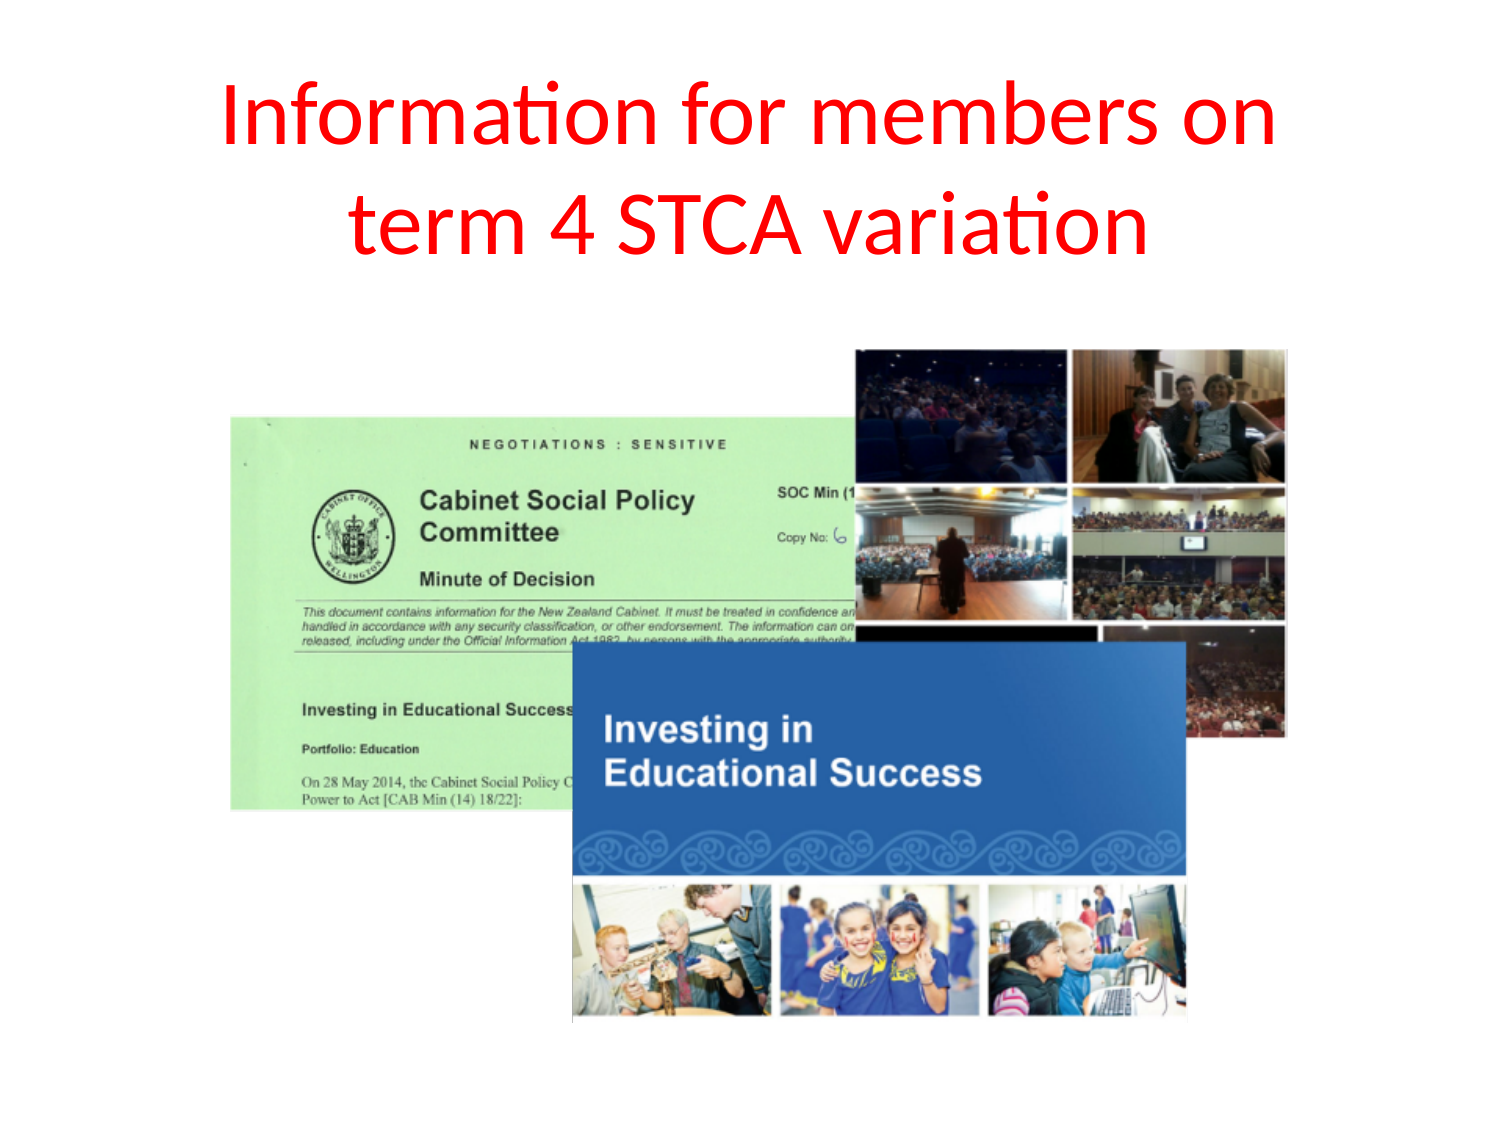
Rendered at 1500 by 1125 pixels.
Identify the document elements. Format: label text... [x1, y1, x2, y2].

picture [229, 349, 1288, 1023]
title Information for members on term 4 STCA variation [112, 42, 1388, 284]
